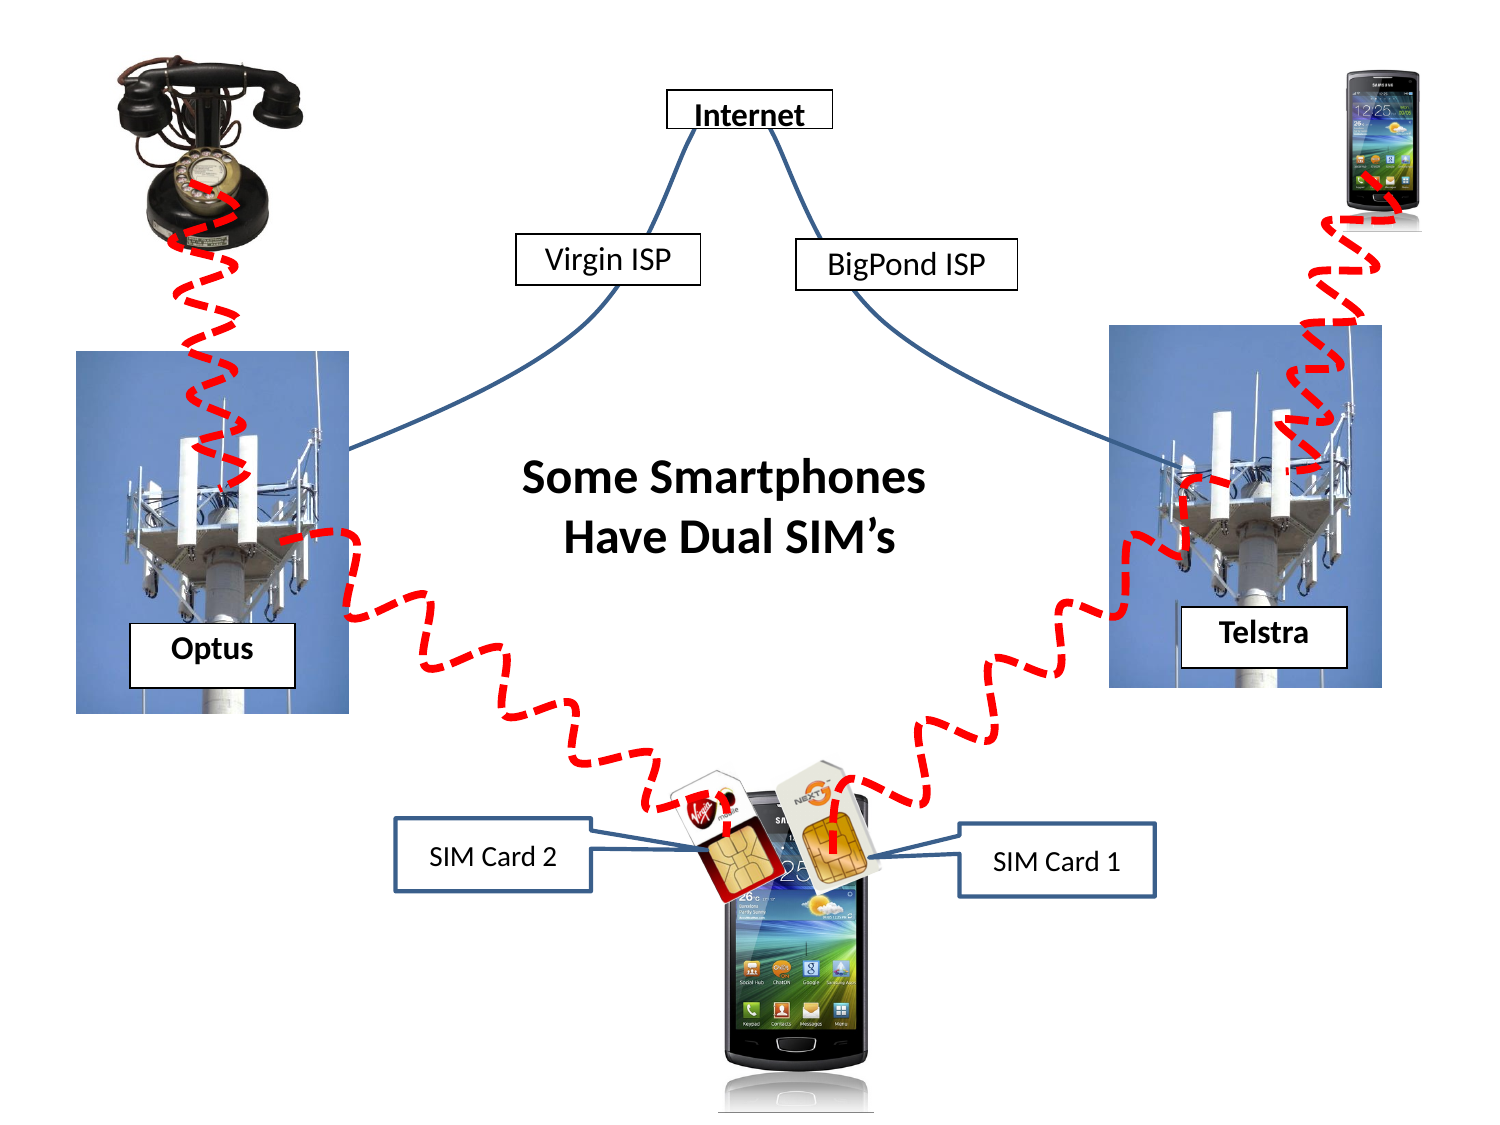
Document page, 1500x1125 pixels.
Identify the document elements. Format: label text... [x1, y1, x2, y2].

picture [668, 753, 883, 1114]
text_box [352, 533, 360, 586]
text_box [352, 589, 686, 812]
text_box Some Smartphones Have Dual SIM’s [506, 436, 953, 572]
text_box [767, 129, 917, 239]
text_box [352, 277, 621, 451]
text_box [1302, 217, 1379, 323]
picture [1109, 325, 1382, 689]
text_box [564, 129, 697, 233]
text_box BigPond ISP [795, 239, 1018, 291]
text_box Virgin ISP [515, 233, 701, 285]
picture [76, 351, 349, 714]
picture [1343, 67, 1423, 232]
text_box SIM Card 1 [879, 821, 1157, 899]
text_box Internet [667, 90, 833, 129]
picture [76, 17, 337, 279]
text_box [174, 286, 240, 349]
text_box [869, 600, 1104, 812]
text_box SIM Card 2 [393, 816, 686, 894]
text_box [851, 291, 1104, 441]
